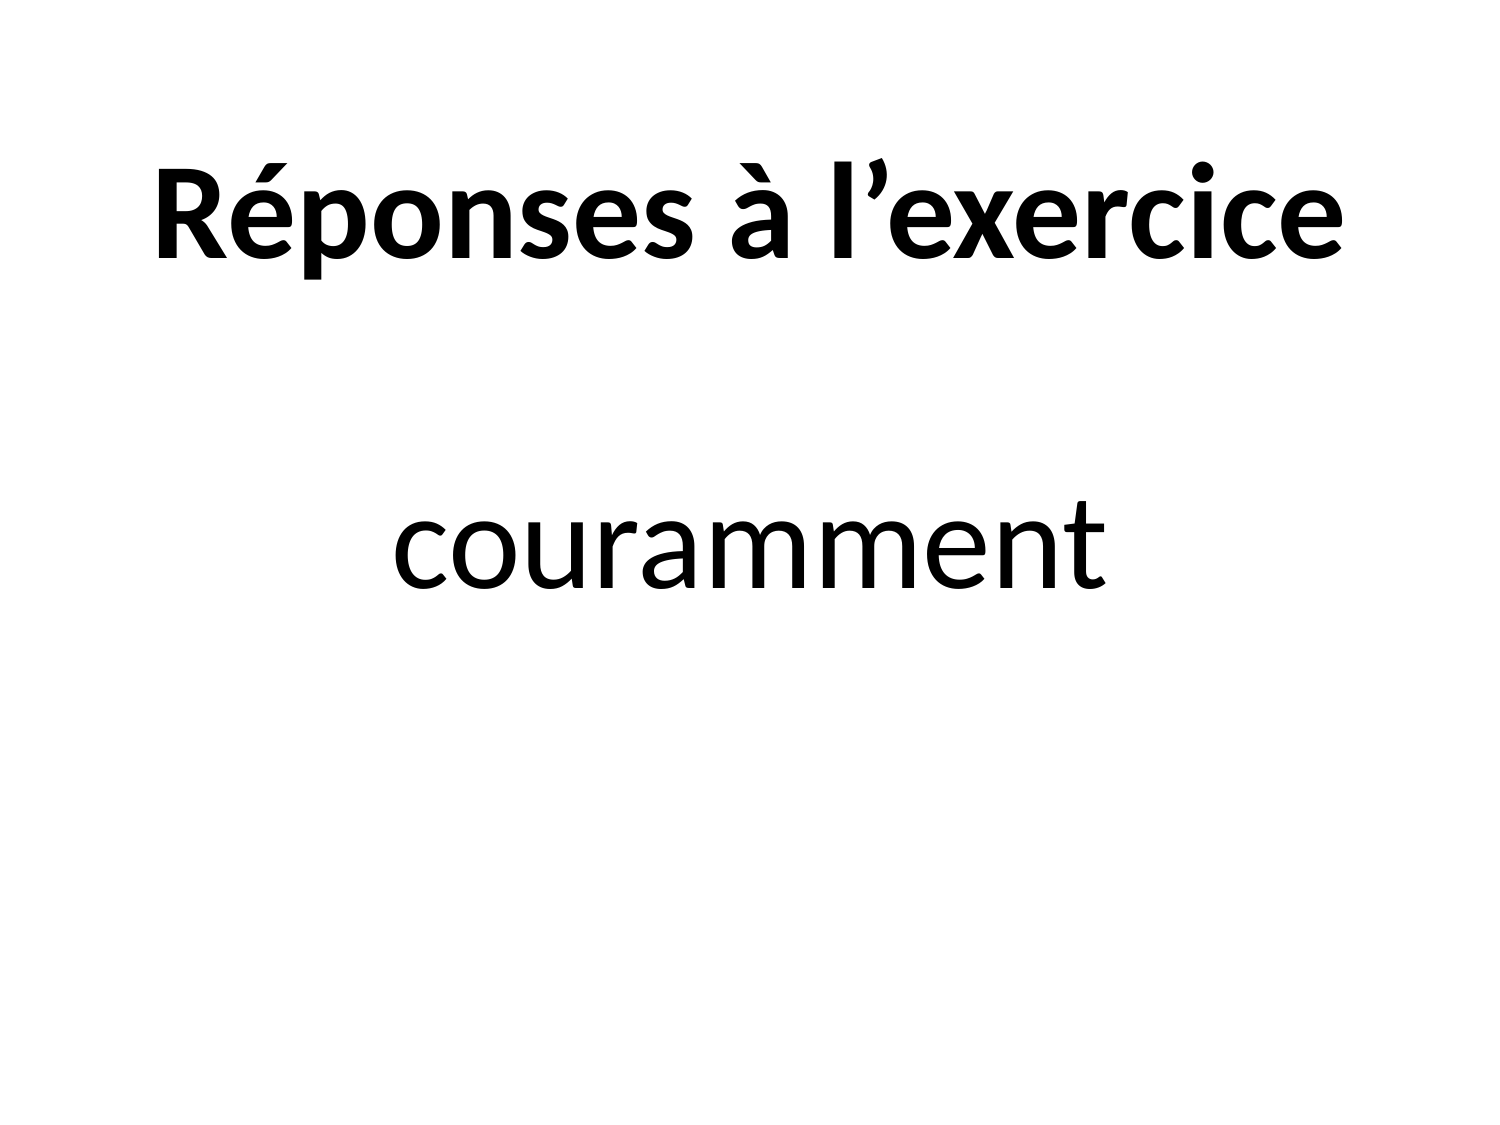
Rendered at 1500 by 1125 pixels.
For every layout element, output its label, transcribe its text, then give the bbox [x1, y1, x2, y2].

title Réponses à l’exercice couramment [75, 45, 1425, 693]
